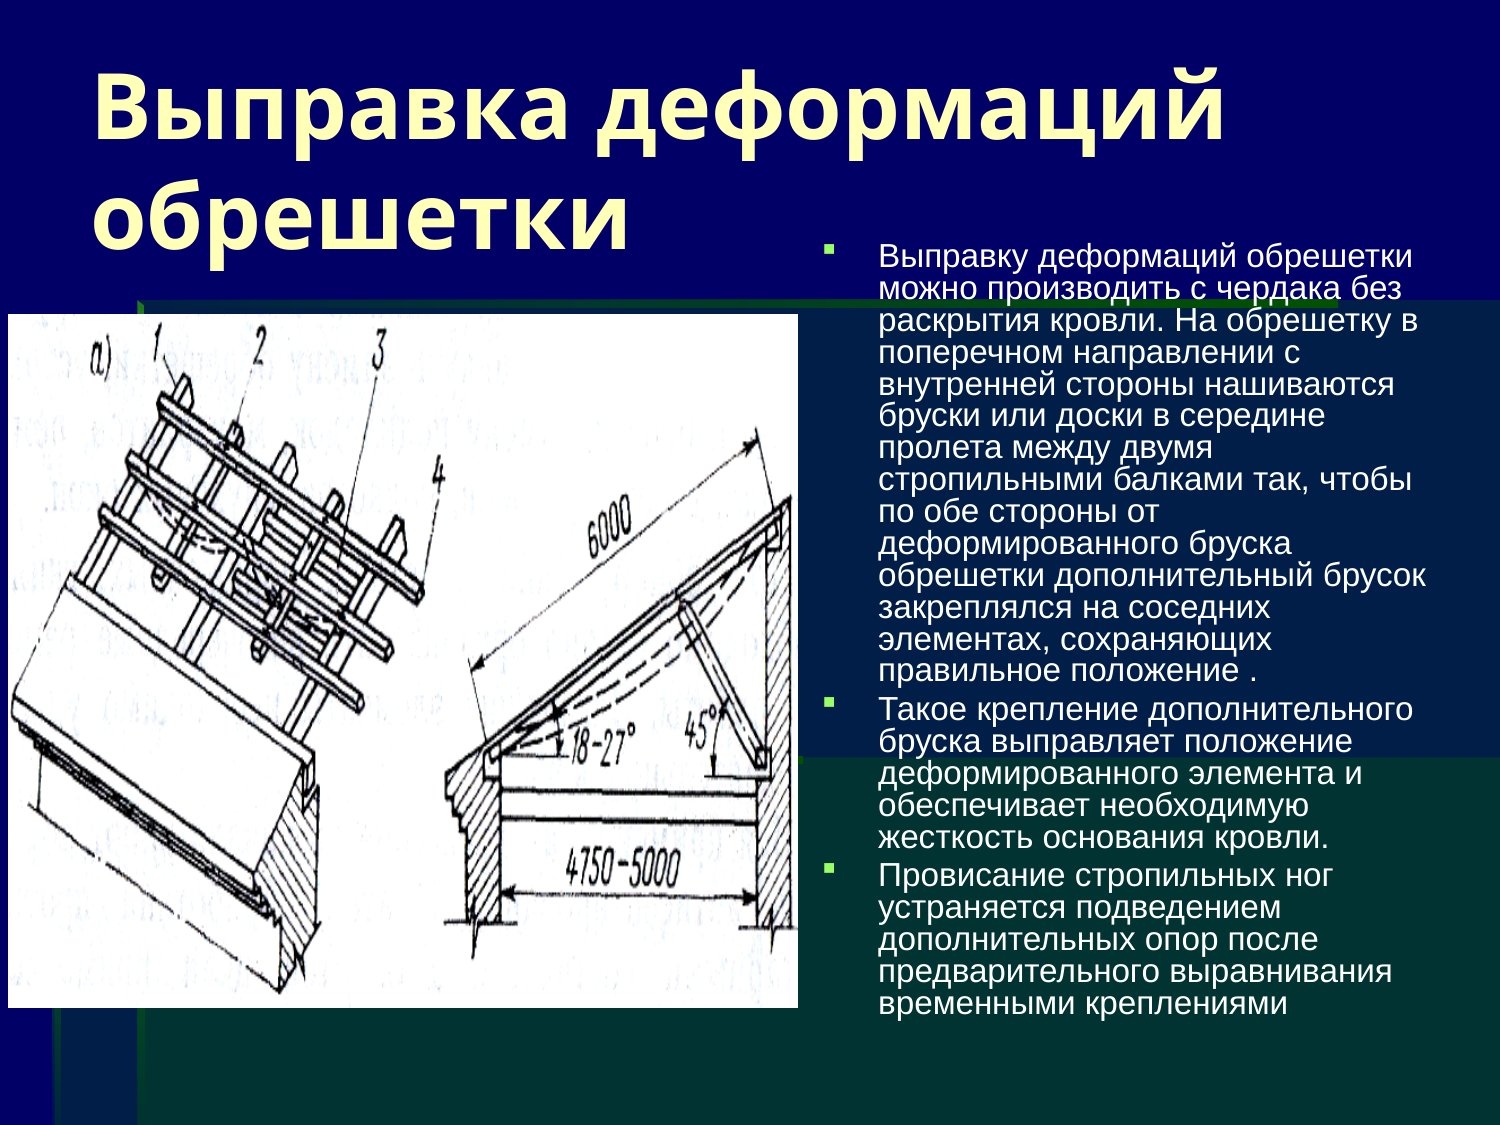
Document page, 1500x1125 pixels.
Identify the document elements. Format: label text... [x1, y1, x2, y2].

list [8, 314, 798, 1009]
title Выправка деформаций обрешетки [74, 39, 1451, 276]
list Выправку деформаций обрешетки можно производить с чердака без раскрытия кровли. На обрешетку в поперечном направлении с внутренней стороны нашиваются бруски или доски в середине пролета между двумя стропильными балками так, чтобы по обе стороны от деформированного бруска обрешетки дополнительный брусок закреплялся на соседних элементах, сохраняющих правильное положение . Такое крепление дополнительного бруска выправляет положение деформированного элемента и обеспечивает необходимую жесткость основания кровли. Провисание стропильных ног устраняется подведением дополнительных опор после предварительного выравнивания временными креплениями [806, 234, 1452, 1079]
